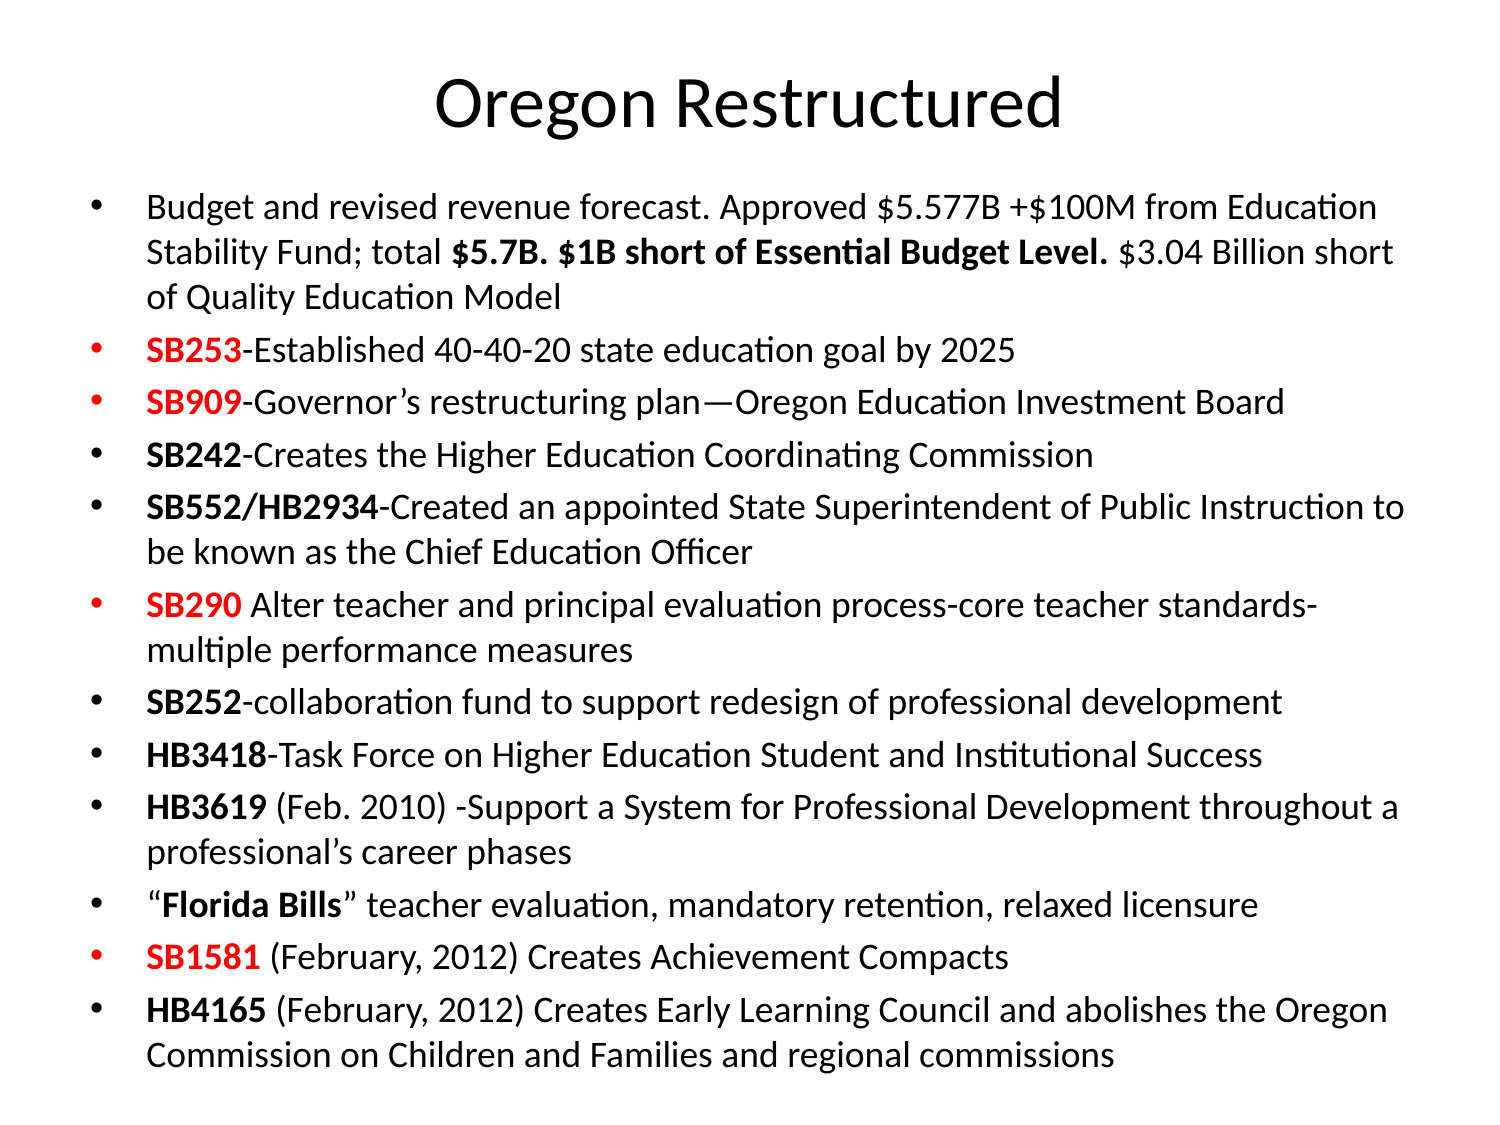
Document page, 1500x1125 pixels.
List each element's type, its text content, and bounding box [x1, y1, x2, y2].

title Oregon Restructured [75, 45, 1425, 150]
list Budget and revised revenue forecast. Approved $5.577B +$100M from Education Stability Fund; total $5.7B. $1B short of Essential Budget Level. $3.04 Billion short of Quality Education Model SB253-Established 40-40-20 state education goal by 2025 SB909-Governor’s restructuring plan—Oregon Education Investment Board SB242-Creates the Higher Education Coordinating Commission SB552/HB2934-Created an appointed State Superintendent of Public Instruction to be known as the Chief Education Officer SB290 Alter teacher and principal evaluation process-core teacher standards-multiple performance measures SB252-collaboration fund to support redesign of professional development HB3418-Task Force on Higher Education Student and Institutional Success HB3619 (Feb. 2010) -Support a System for Professional Development throughout a professional’s career phases “Florida Bills” teacher evaluation, mandatory retention, relaxed licensure SB1581 (February, 2012) Creates Achievement Compacts HB4165 (February, 2012) Creates Early Learning Council and abolishes the Oregon Commission on Children and Families and regional commissions [75, 174, 1425, 1088]
